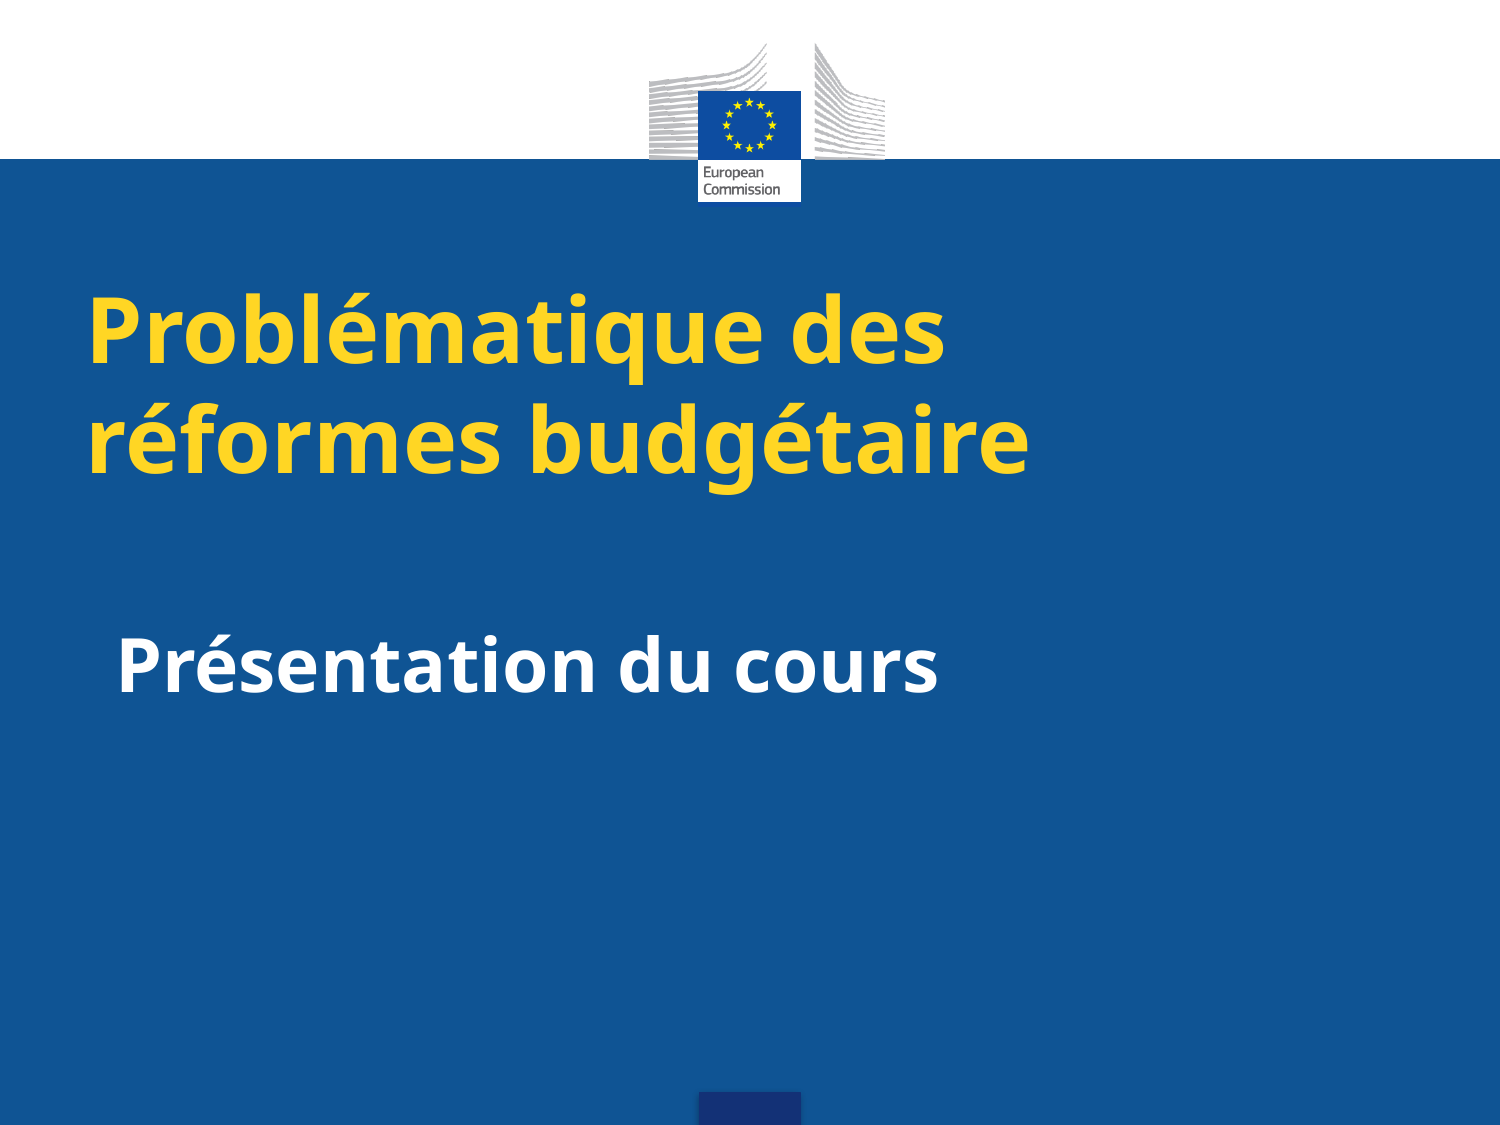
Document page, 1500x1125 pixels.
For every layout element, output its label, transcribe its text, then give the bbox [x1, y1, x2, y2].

title Problématique des réformes budgétaire [70, 304, 1346, 459]
subtitle Présentation du cours [100, 609, 1500, 894]
